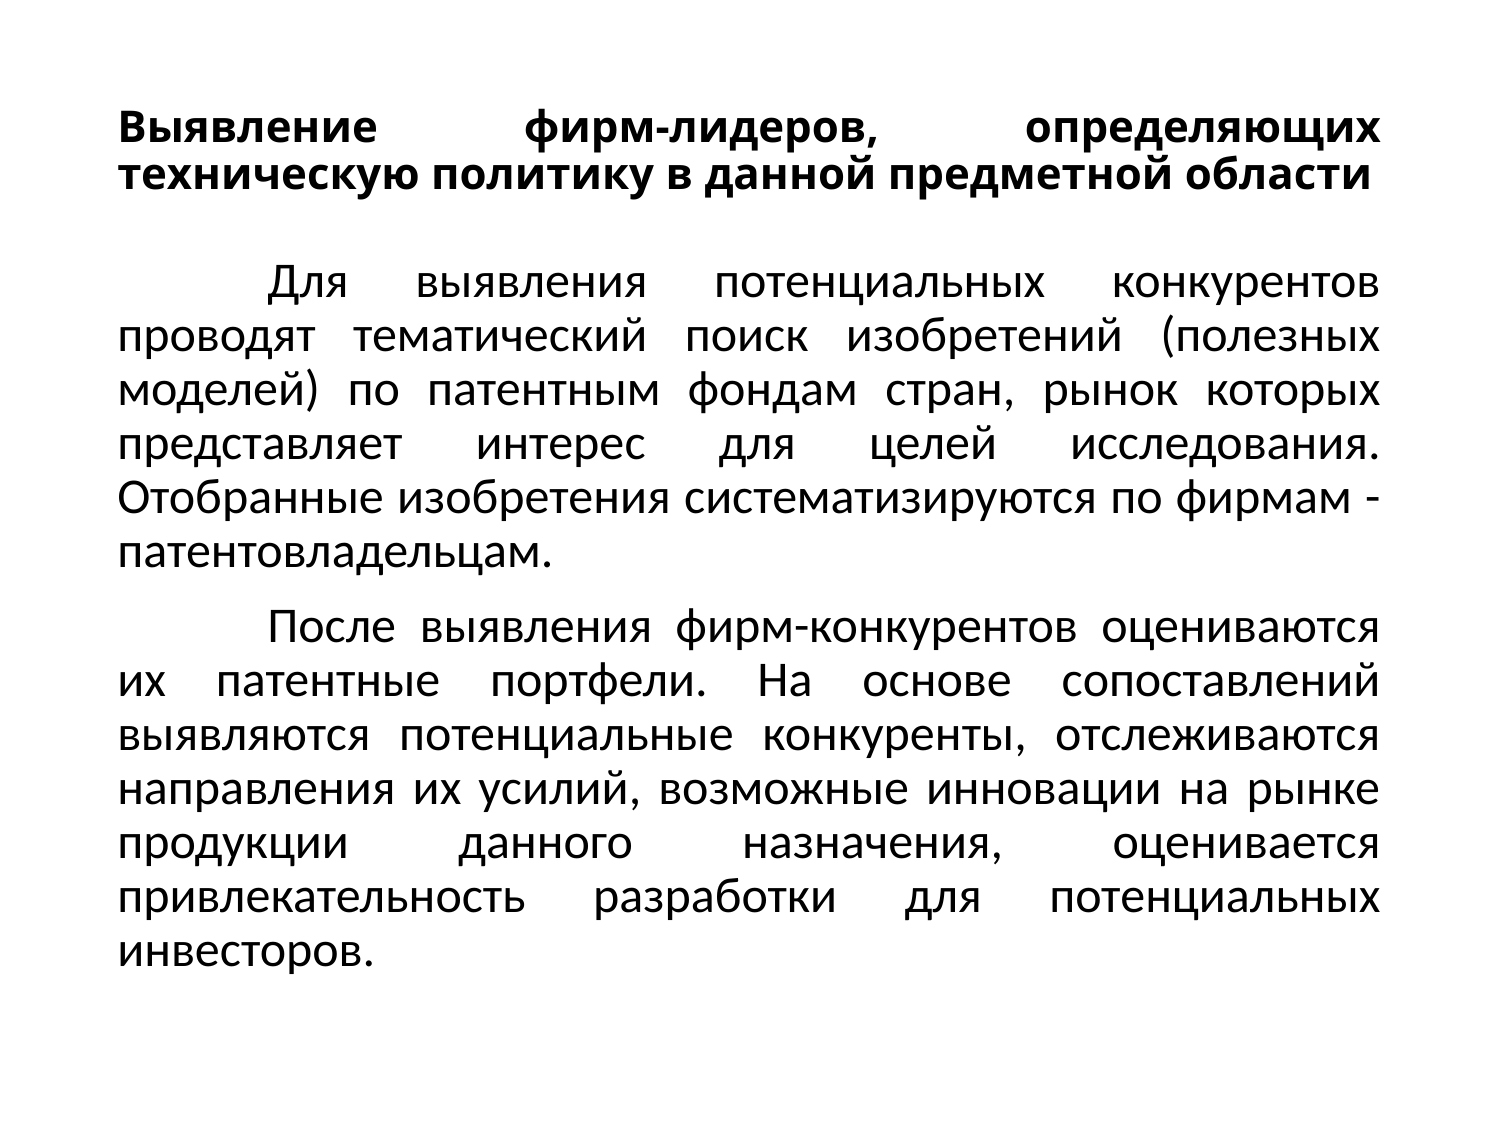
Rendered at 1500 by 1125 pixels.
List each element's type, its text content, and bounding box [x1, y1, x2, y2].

title Выявление фирм-лидеров, определяющих техническую политику в данной предметной области [102, 91, 1397, 207]
list Для выявления потенциальных конкурентов проводят тематический поиск изобретений (полезных моделей) по патентным фондам стран, рынок которых представляет интерес для целей исследования. Отобранные изобретения систематизируются по фирмам - патентовладельцам. После выявления фирм-конкурентов оцениваются их патентные портфели. На основе сопоставлений выявляются потенциальные конкуренты, отслеживаются направления их усилий, возможные инновации на рынке продукции данного назначения, оценивается привлекательность разработки для потенциальных инвесторов. [102, 246, 1397, 1034]
